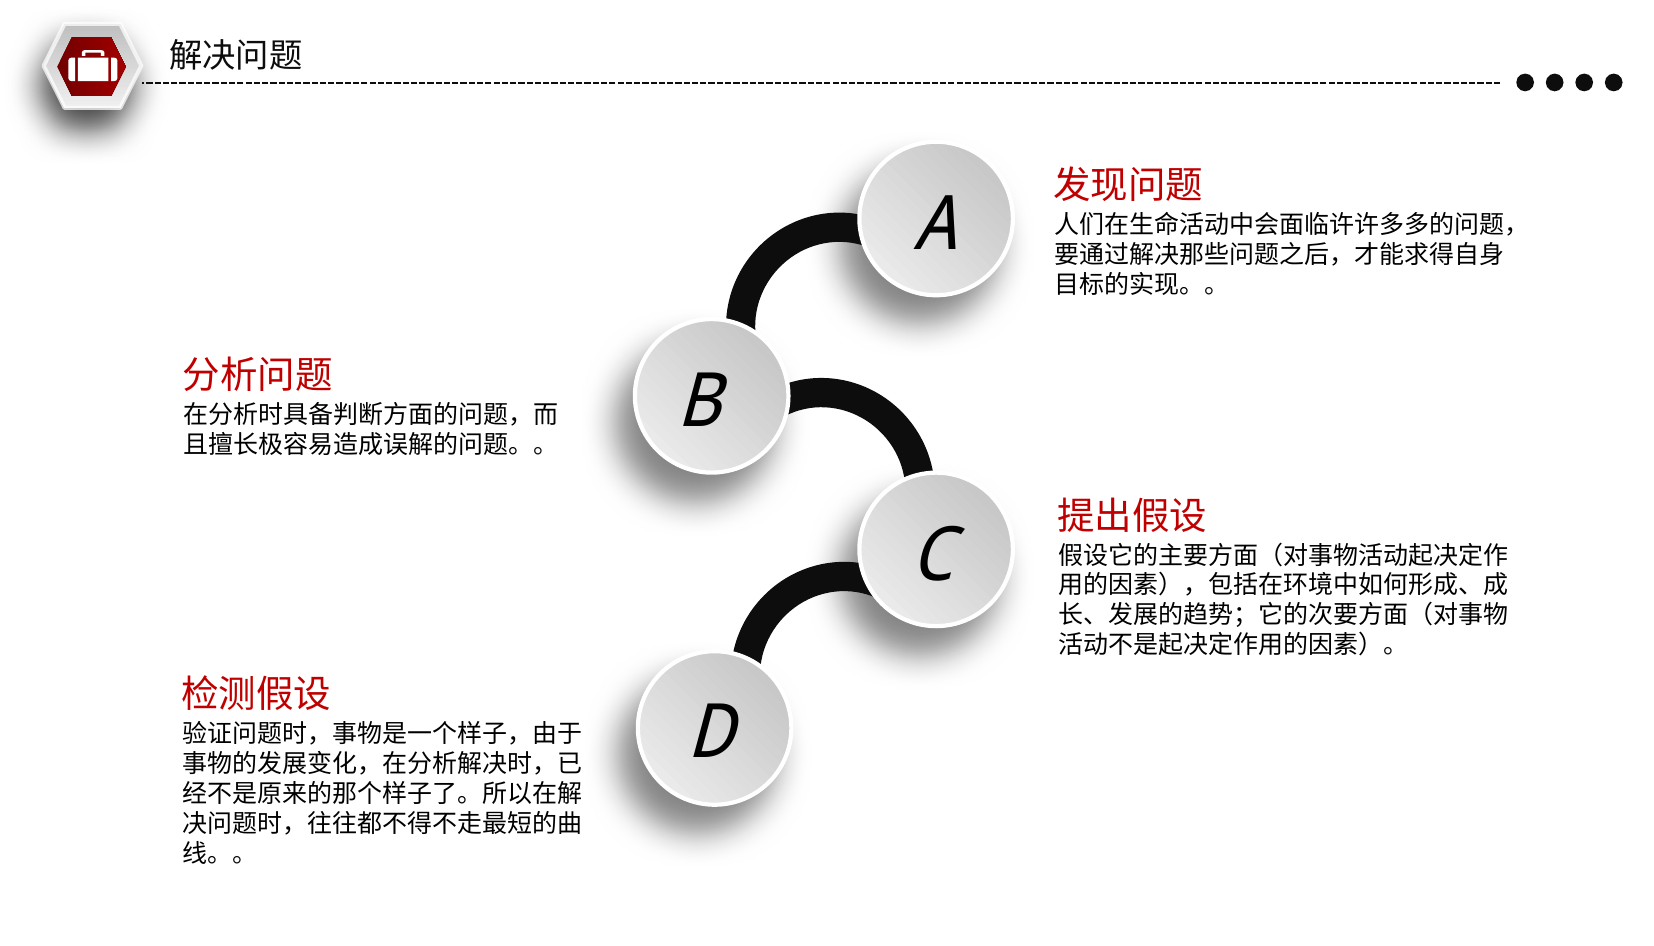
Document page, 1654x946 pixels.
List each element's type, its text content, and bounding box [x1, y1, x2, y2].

text_box 验证问题时，事物是一个样子，由于 事物的发展变化，在分析解决时，已 经不是原来的那个样子了。所以在解 决问题时，往往都不得不走最短的曲 线。。 [167, 710, 598, 875]
text_box 发现问题 [1038, 153, 1219, 214]
text_box [857, 470, 1016, 629]
text_box 提出假设 [1042, 484, 1223, 544]
text_box 人们在生命活动中会面临许许多多的问题， 要通过解决那些问题之后，才能求得自身 目标的实现。。 [1040, 201, 1545, 306]
text_box [632, 316, 791, 475]
text_box B [661, 344, 737, 449]
text_box [731, 563, 819, 664]
text_box 在分析时具备判断方面的问题，而 且擅长极容易造成误解的问题。。 [168, 391, 574, 467]
text_box [857, 139, 1016, 298]
text_box 假设它的主要方面（对事物活动起决定作 用的因素），包括在环境中如何形成、成 长、发展的趋势；它的次要方面（对事物 活动不是起决定作用的因素）。 [1043, 531, 1524, 667]
text_box 分析问题 [167, 344, 348, 404]
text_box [43, 23, 142, 109]
text_box C [895, 497, 971, 603]
text_box A [897, 166, 973, 272]
text_box [791, 375, 935, 474]
text_box [1543, 71, 1566, 94]
text_box [635, 649, 794, 807]
text_box 解决问题 [154, 27, 318, 82]
text_box 检测假设 [166, 663, 347, 723]
text_box [724, 211, 822, 331]
text_box [1602, 71, 1625, 94]
text_box [1514, 71, 1537, 94]
text_box [1573, 71, 1596, 94]
text_box D [673, 674, 748, 780]
